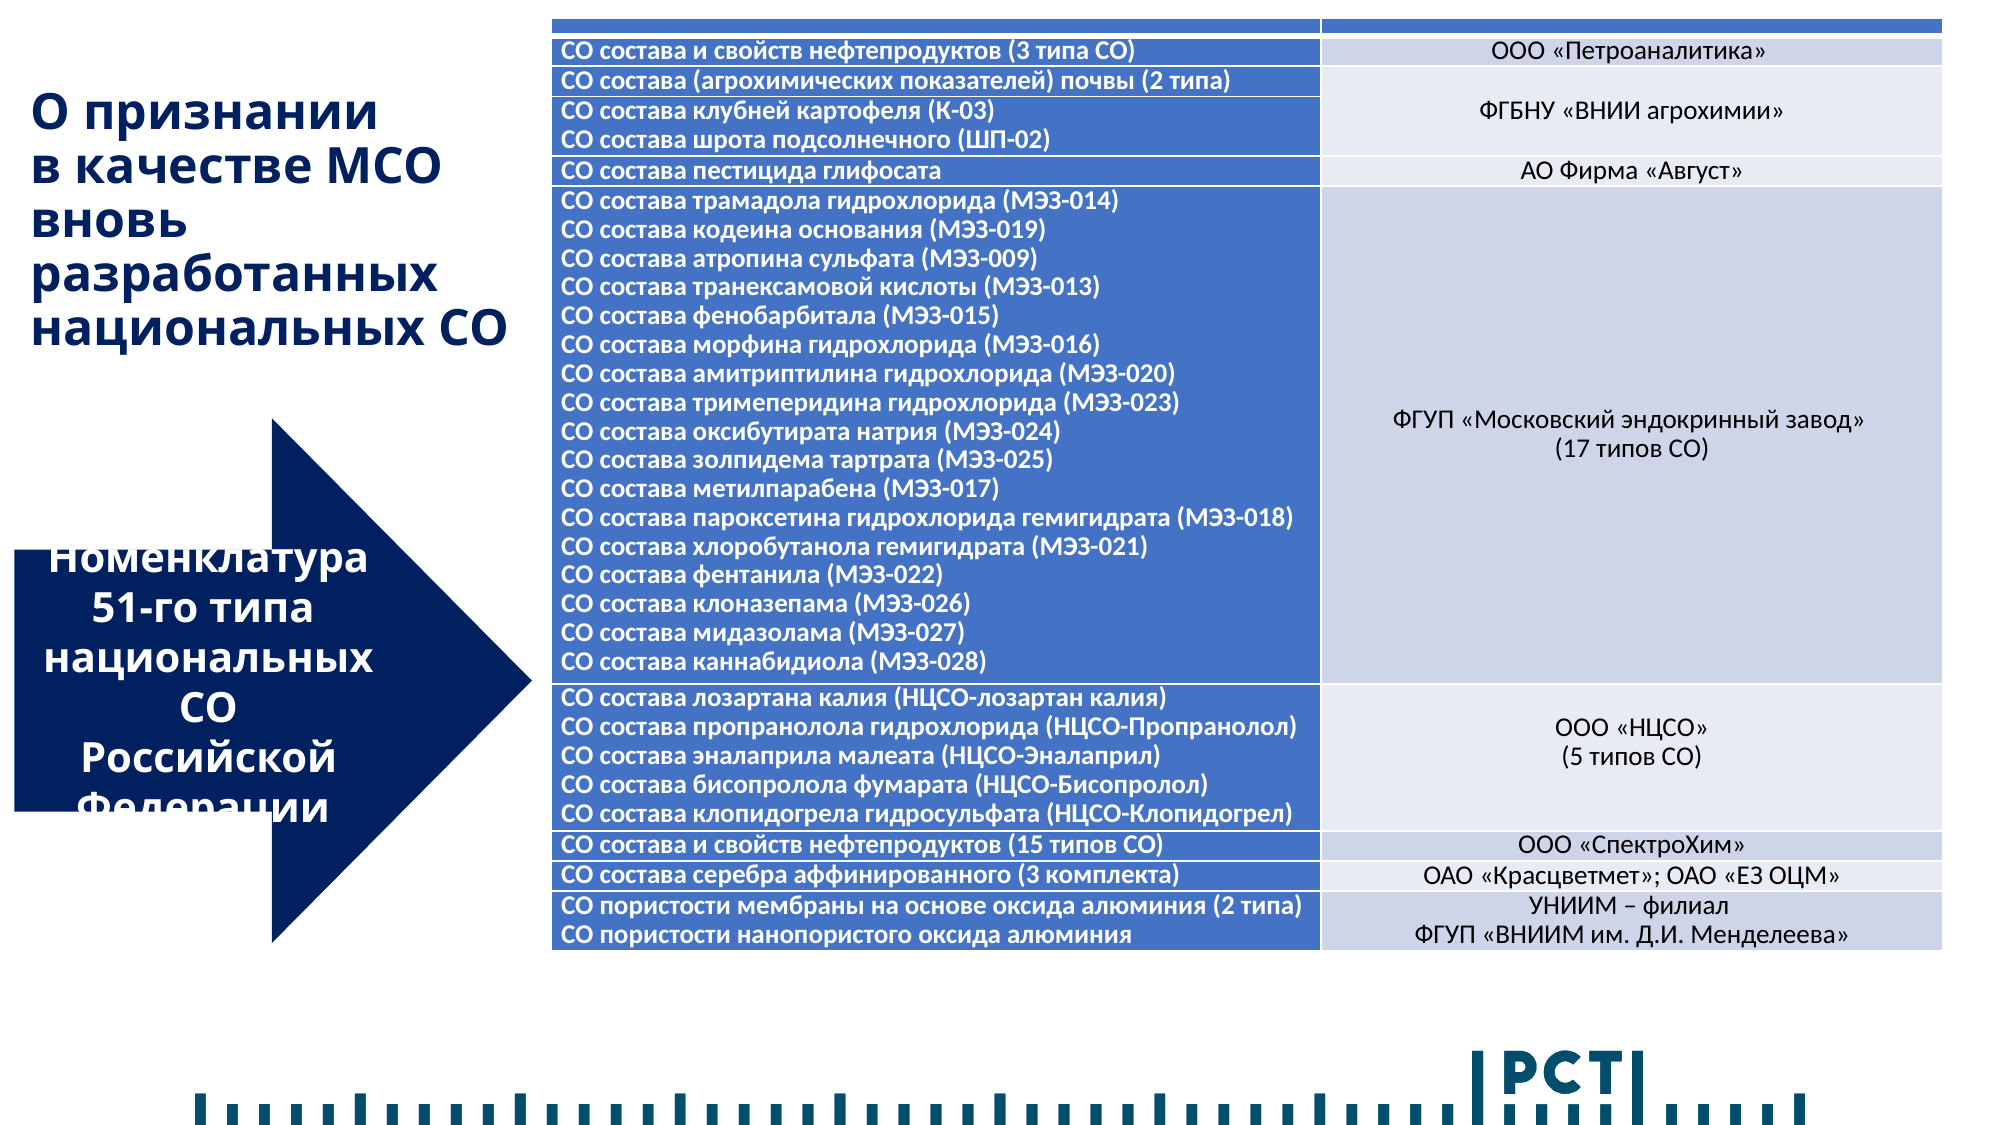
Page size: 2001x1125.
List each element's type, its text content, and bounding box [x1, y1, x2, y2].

table_cell ООО «Петроаналитика» [1322, 39, 1942, 65]
table_cell СО состава серебра аффинированного (3 комплекта) [552, 862, 1320, 890]
table_cell ООО «СпектроХим» [1322, 832, 1942, 860]
table_cell СО состава (агрохимических показателей) почвы (2 типа) [552, 67, 1320, 96]
table_cell СО состава трамадола гидрохлорида (МЭЗ-014) СО состава кодеина основания (МЭЗ-019) СО состава атропина сульфата (МЭЗ-009) СО состава транексамовой кислоты (МЭЗ-013) СО состава фенобарбитала (МЭЗ-015) СО состава морфина гидрохлорида (МЭЗ-016) СО состава амитриптилина гидрохлорида (МЭЗ-020) СО состава тримеперидина гидрохлорида (МЭЗ-023) СО состава оксибутирата натрия (МЭЗ-024) СО состава золпидема тартрата (МЭЗ-025) СО состава метилпарабена (МЭЗ-017) СО состава пароксетина гидрохлорида гемигидрата (МЭЗ-018) СО состава хлоробутанола гемигидрата (МЭЗ-021) СО состава фентанила (МЭЗ-022) СО состава клоназепама (МЭЗ-026) СО состава мидазолама (МЭЗ-027) СО состава каннабидиола (МЭЗ-028) [552, 187, 1320, 683]
table_cell АО Фирма «Август» [1322, 157, 1942, 185]
table_cell СО состава лозартана калия (НЦСО-лозартан калия) СО состава пропранолола гидрохлорида (НЦСО-Пропранолол) СО состава эналаприла малеата (НЦСО-Эналаприл) СО состава бисопролола фумарата (НЦСО-Бисопролол) СО состава клопидогрела гидросульфата (НЦСО-Клопидогрел) [552, 685, 1320, 830]
table_cell ФГБНУ «ВНИИ агрохимии» [1322, 67, 1942, 155]
table_cell УНИИМ – филиал ФГУП «ВНИИМ им. Д.И. Менделеева» [1322, 892, 1942, 950]
table_cell СО пористости мембраны на основе оксида алюминия (2 типа) СО пористости нанопористого оксида алюминия [552, 892, 1320, 950]
table_cell СО состава и свойств нефтепродуктов (15 типов СО) [552, 832, 1320, 860]
table_cell СО состава пестицида глифосата [552, 157, 1320, 185]
table_cell ООО «НЦСО» (5 типов СО) [1322, 685, 1942, 830]
table_cell СО состава клубней картофеля (К-03) СО состава шрота подсолнечного (ШП-02) [552, 97, 1320, 155]
text_box Номенклатура 51-го типа национальных СО Российской Федерации [14, 457, 532, 944]
title О признании в качестве МСО вновь разработанных национальных СО [15, 42, 531, 457]
table_header [1322, 19, 1942, 33]
table_cell ФГУП «Московский эндокринный завод» (17 типов СО) [1322, 187, 1942, 683]
table_cell СО состава и свойств нефтепродуктов (3 типа СО) [552, 39, 1320, 65]
table_cell ОАО «Красцветмет»; ОАО «ЕЗ ОЦМ» [1322, 862, 1942, 890]
table_header [552, 19, 1320, 33]
